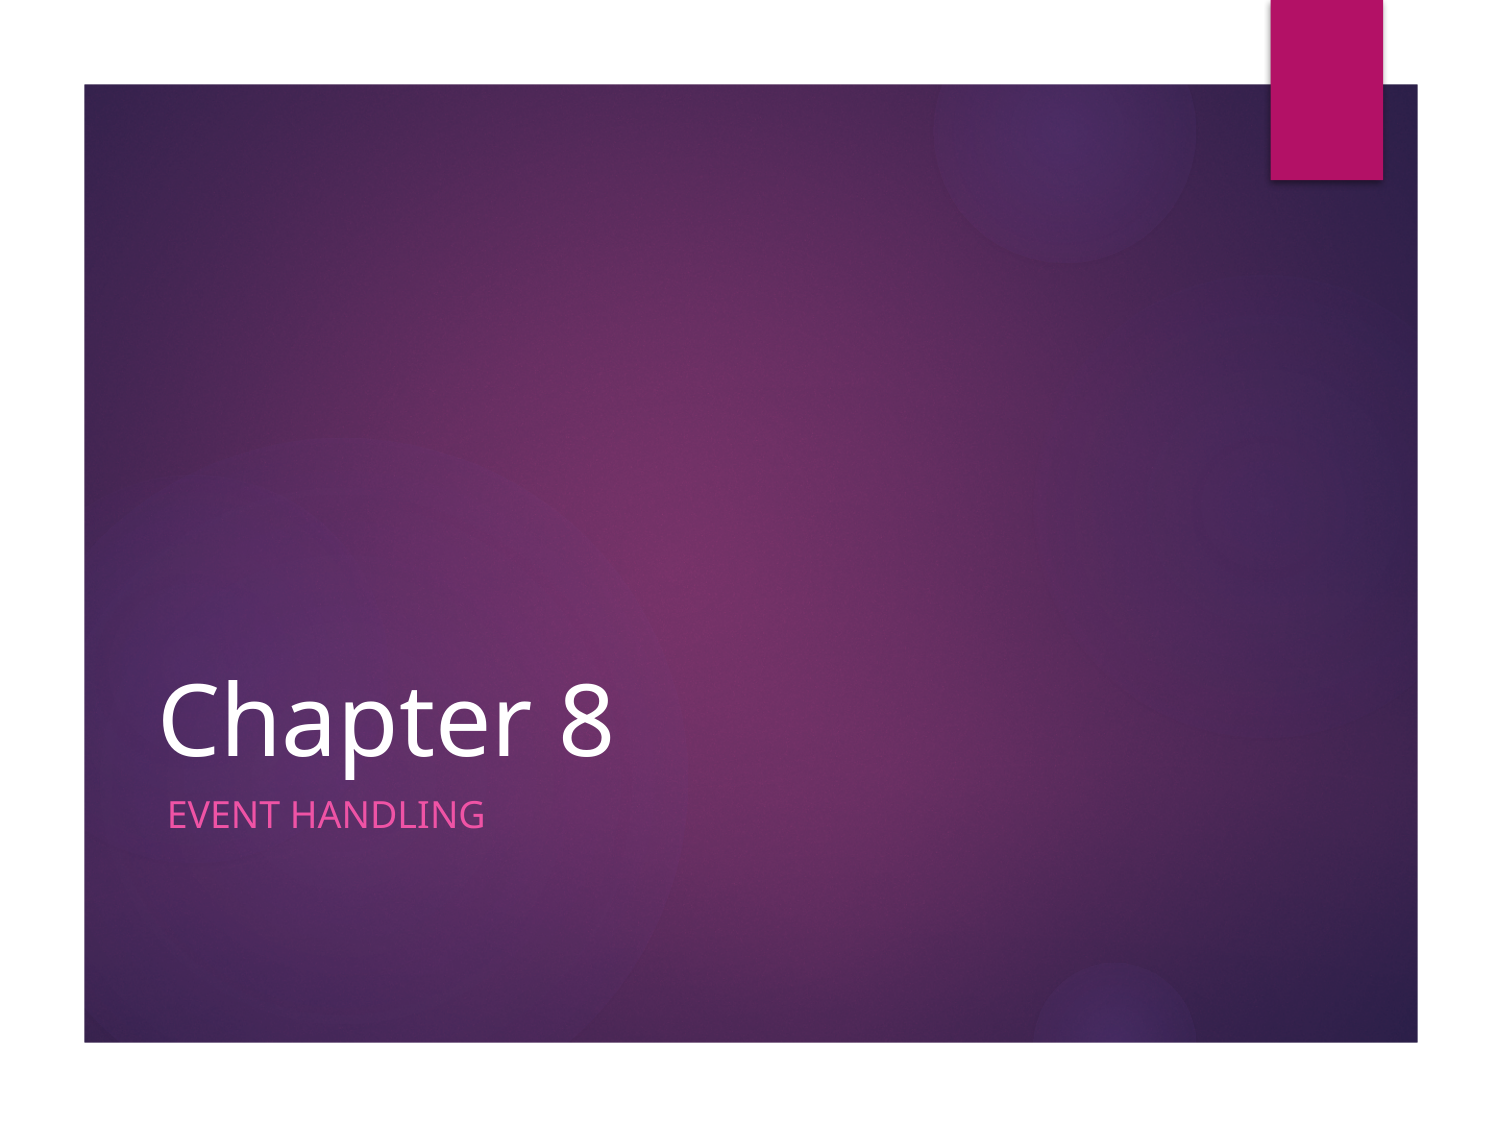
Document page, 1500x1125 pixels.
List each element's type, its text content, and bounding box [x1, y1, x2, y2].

subtitle Event Handling [142, 783, 1113, 925]
title Chapter 8 [142, 365, 1113, 783]
